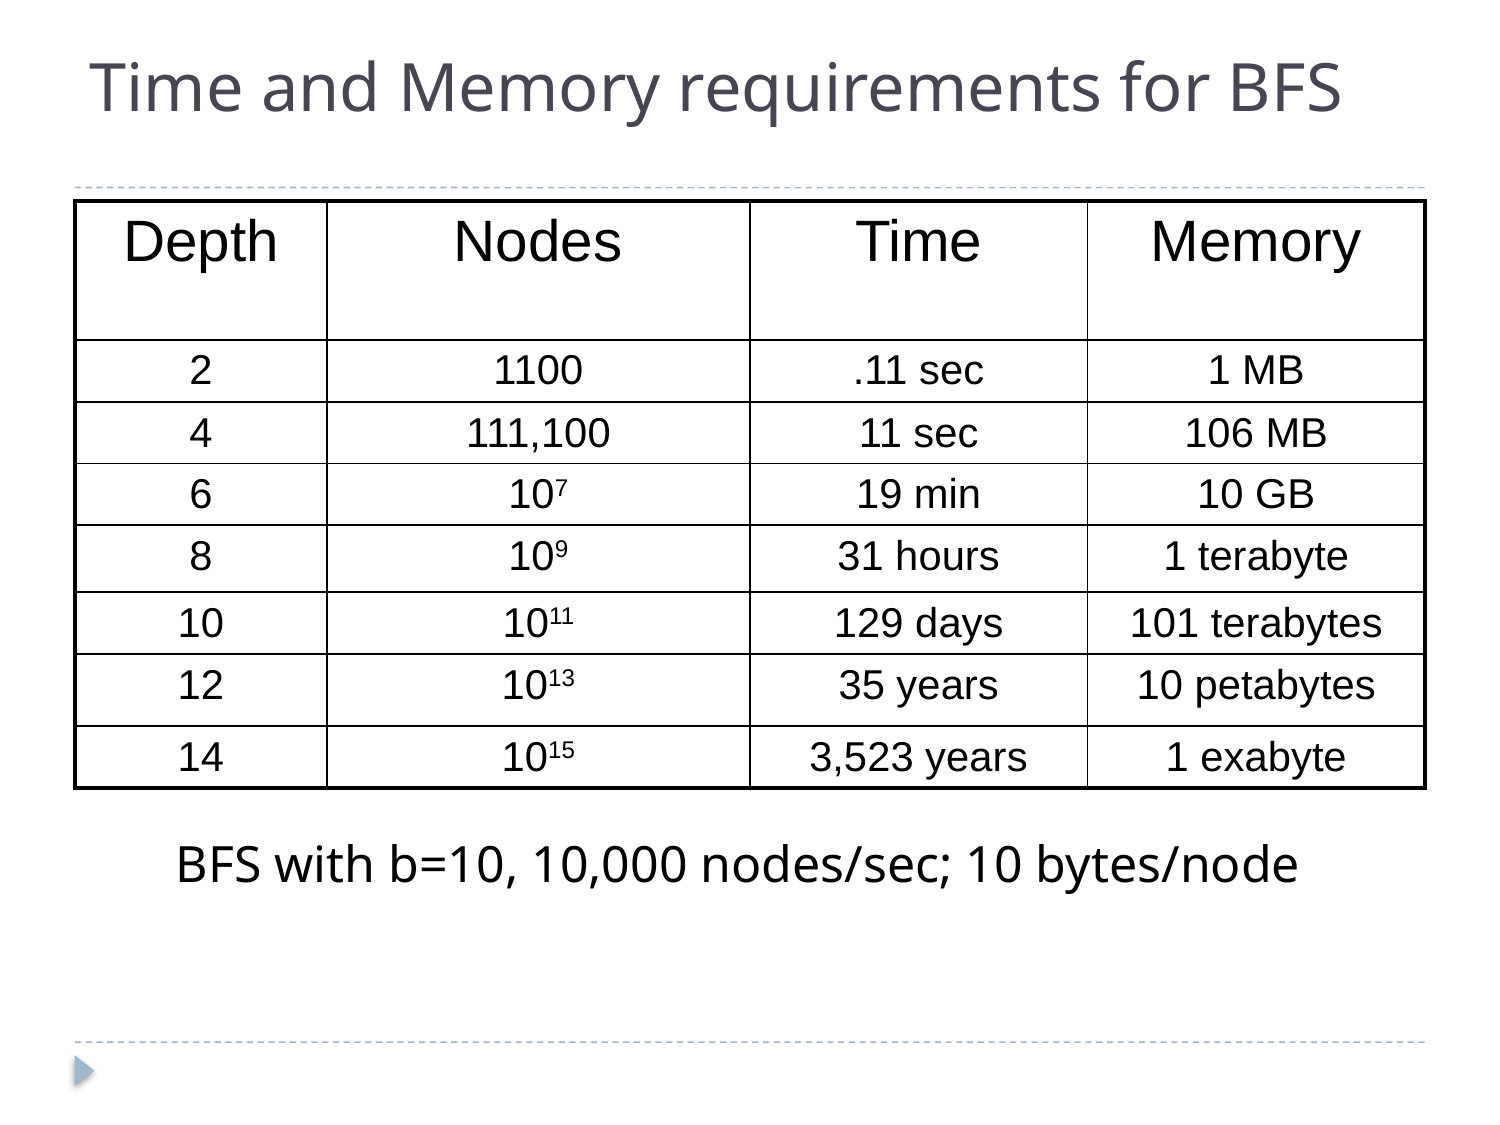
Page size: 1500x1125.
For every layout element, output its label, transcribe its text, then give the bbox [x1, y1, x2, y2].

table_header Memory [1088, 203, 1423, 339]
text_box BFS with b=10, 10,000 nodes/sec; 10 bytes/node [160, 824, 1316, 900]
table_cell 12 [77, 655, 326, 725]
table_cell 31 hours [751, 526, 1087, 591]
table_cell 106 MB [1088, 403, 1423, 463]
table_cell 35 years [751, 655, 1087, 725]
table_cell 10 petabytes [1088, 655, 1423, 725]
table_cell .11 sec [751, 341, 1087, 401]
table_cell 4 [77, 403, 326, 463]
table_cell 1 exabyte [1088, 727, 1423, 786]
table_cell 1013 [328, 655, 749, 725]
table_cell 6 [77, 464, 326, 524]
table_cell 1 MB [1088, 341, 1423, 401]
table_header Depth [77, 203, 326, 339]
table_cell 129 days [751, 593, 1087, 653]
table_cell 1100 [328, 341, 749, 401]
table_cell 11 sec [751, 403, 1087, 463]
table_cell 10 [77, 593, 326, 653]
table_cell 2 [77, 341, 326, 401]
table_cell 14 [77, 727, 326, 786]
table_header Time [751, 203, 1087, 339]
table_cell 8 [77, 526, 326, 591]
table_cell 1011 [328, 593, 749, 653]
table_header Nodes [328, 203, 749, 339]
table_cell 107 [328, 464, 749, 524]
table_cell 19 min [751, 464, 1087, 524]
table_cell 101 terabytes [1088, 593, 1423, 653]
table_cell 111,100 [328, 403, 749, 463]
table_cell 109 [328, 526, 749, 591]
table_cell 10 GB [1088, 464, 1423, 524]
table_cell 1 terabyte [1088, 526, 1423, 591]
table_cell 3,523 years [751, 727, 1087, 786]
title Time and Memory requirements for BFS [75, 24, 1425, 133]
table_cell 1015 [328, 727, 749, 786]
